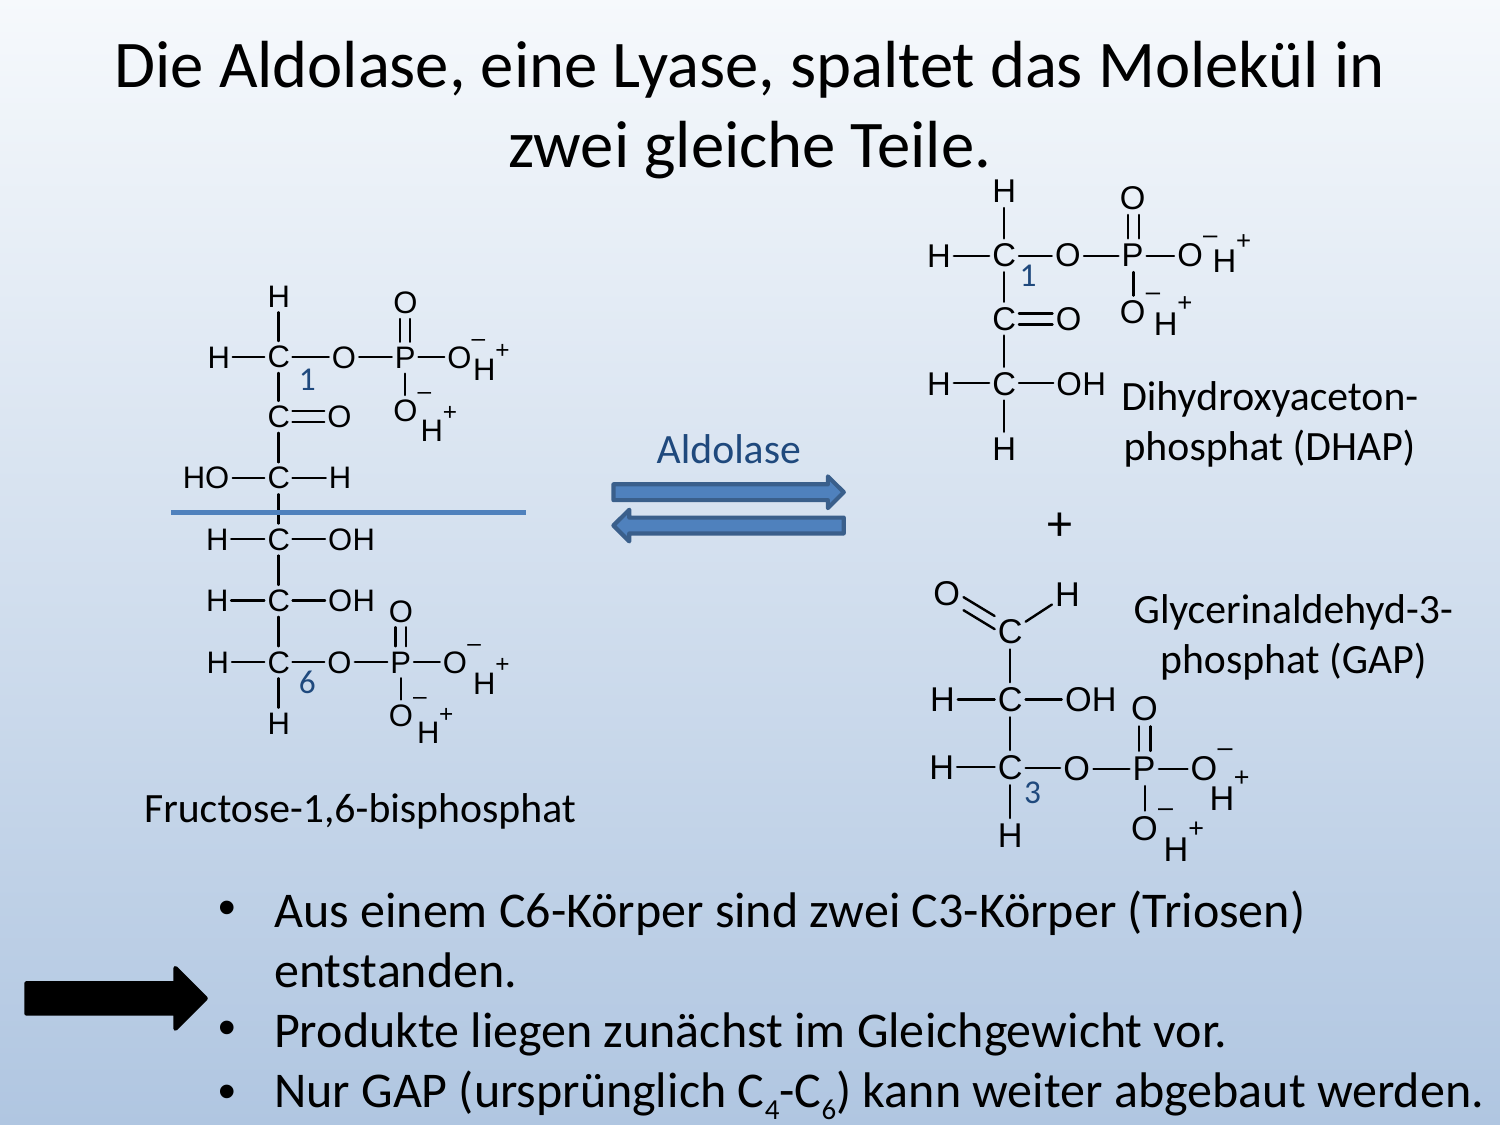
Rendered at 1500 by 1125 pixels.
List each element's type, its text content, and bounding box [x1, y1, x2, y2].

text_box Dihydroxyaceton-phosphat (DHAP) [1068, 361, 1471, 477]
text_box Aldolase [553, 414, 904, 479]
text_box [24, 966, 203, 1031]
picture [182, 278, 511, 511]
title Die Aldolase, eine Lyase, spaltet das Molekül in zwei gleiche Teile. [75, 7, 1425, 195]
picture [928, 573, 1251, 870]
picture [182, 513, 511, 752]
picture [926, 172, 1252, 469]
text_box [611, 507, 846, 544]
text_box Fructose-1,6-bisphosphat [76, 773, 644, 839]
text_box Aus einem C6-Körper sind zwei C3-Körper (Triosen) entstanden. Produkte liegen zunächst im Gleichgewicht vor. Nur GAP (ursprünglich C4-C6) kann weiter abgebaut werden. [203, 869, 1500, 1125]
text_box + [956, 483, 1164, 558]
text_box Glycerinaldehyd-3-phosphat (GAP) [1253, 574, 1495, 689]
text_box [611, 474, 846, 511]
